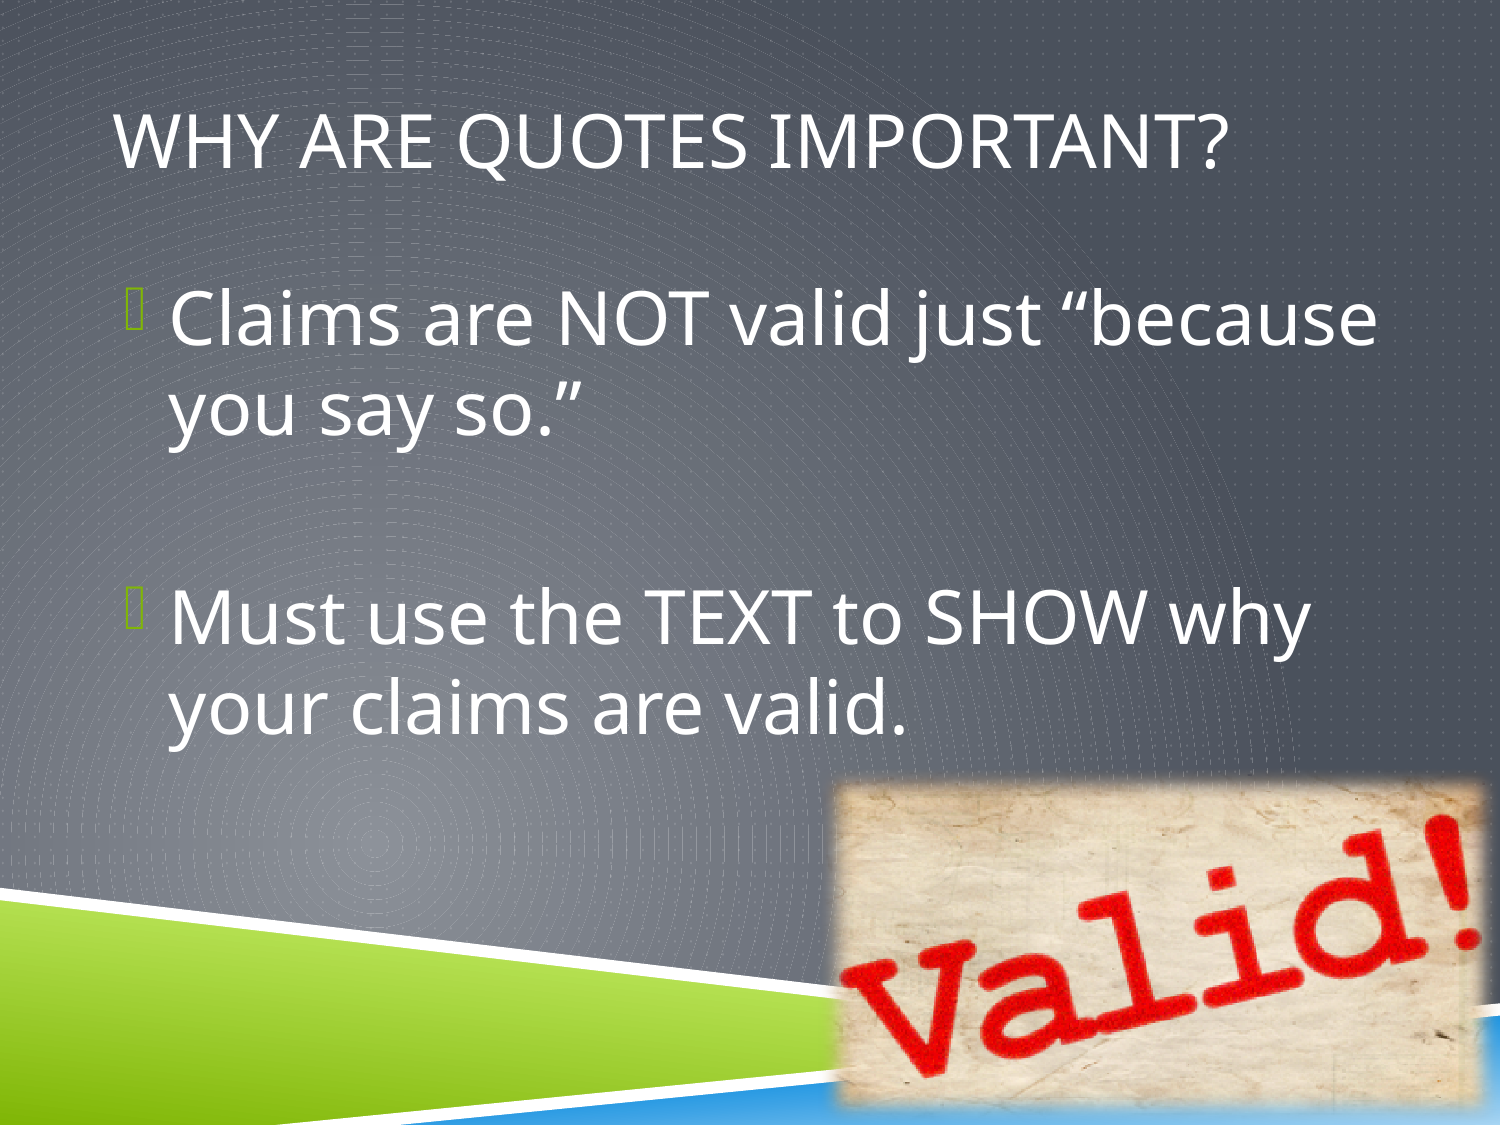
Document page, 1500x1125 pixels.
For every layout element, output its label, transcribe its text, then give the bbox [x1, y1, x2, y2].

title Why are quotes important? [112, 45, 1388, 233]
picture [818, 765, 1500, 1125]
list Claims are NOT valid just “because you say so.” Must use the TEXT to SHOW why your claims are valid. [112, 262, 1388, 875]
